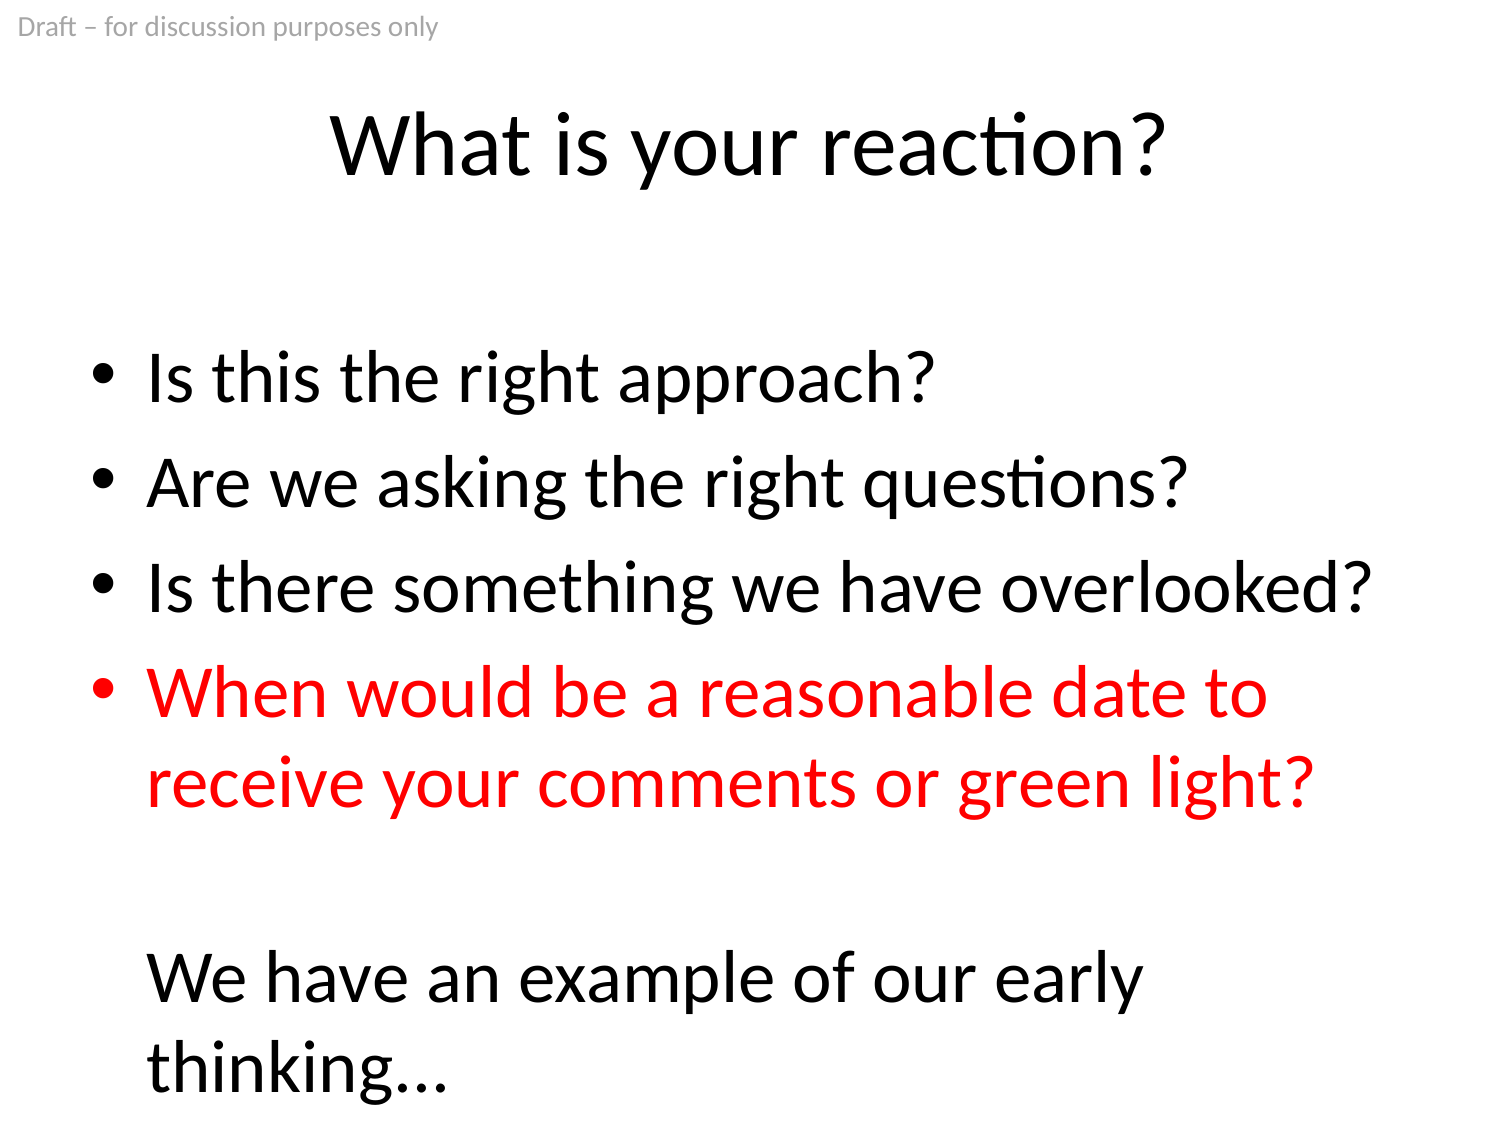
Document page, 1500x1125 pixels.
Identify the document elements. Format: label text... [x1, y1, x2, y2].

list Is this the right approach? Are we asking the right questions? Is there something we have overlooked? When would be a reasonable date to receive your comments or green light? We have an example of our early thinking... [74, 320, 1426, 1063]
title What is your reaction? [74, 44, 1426, 233]
